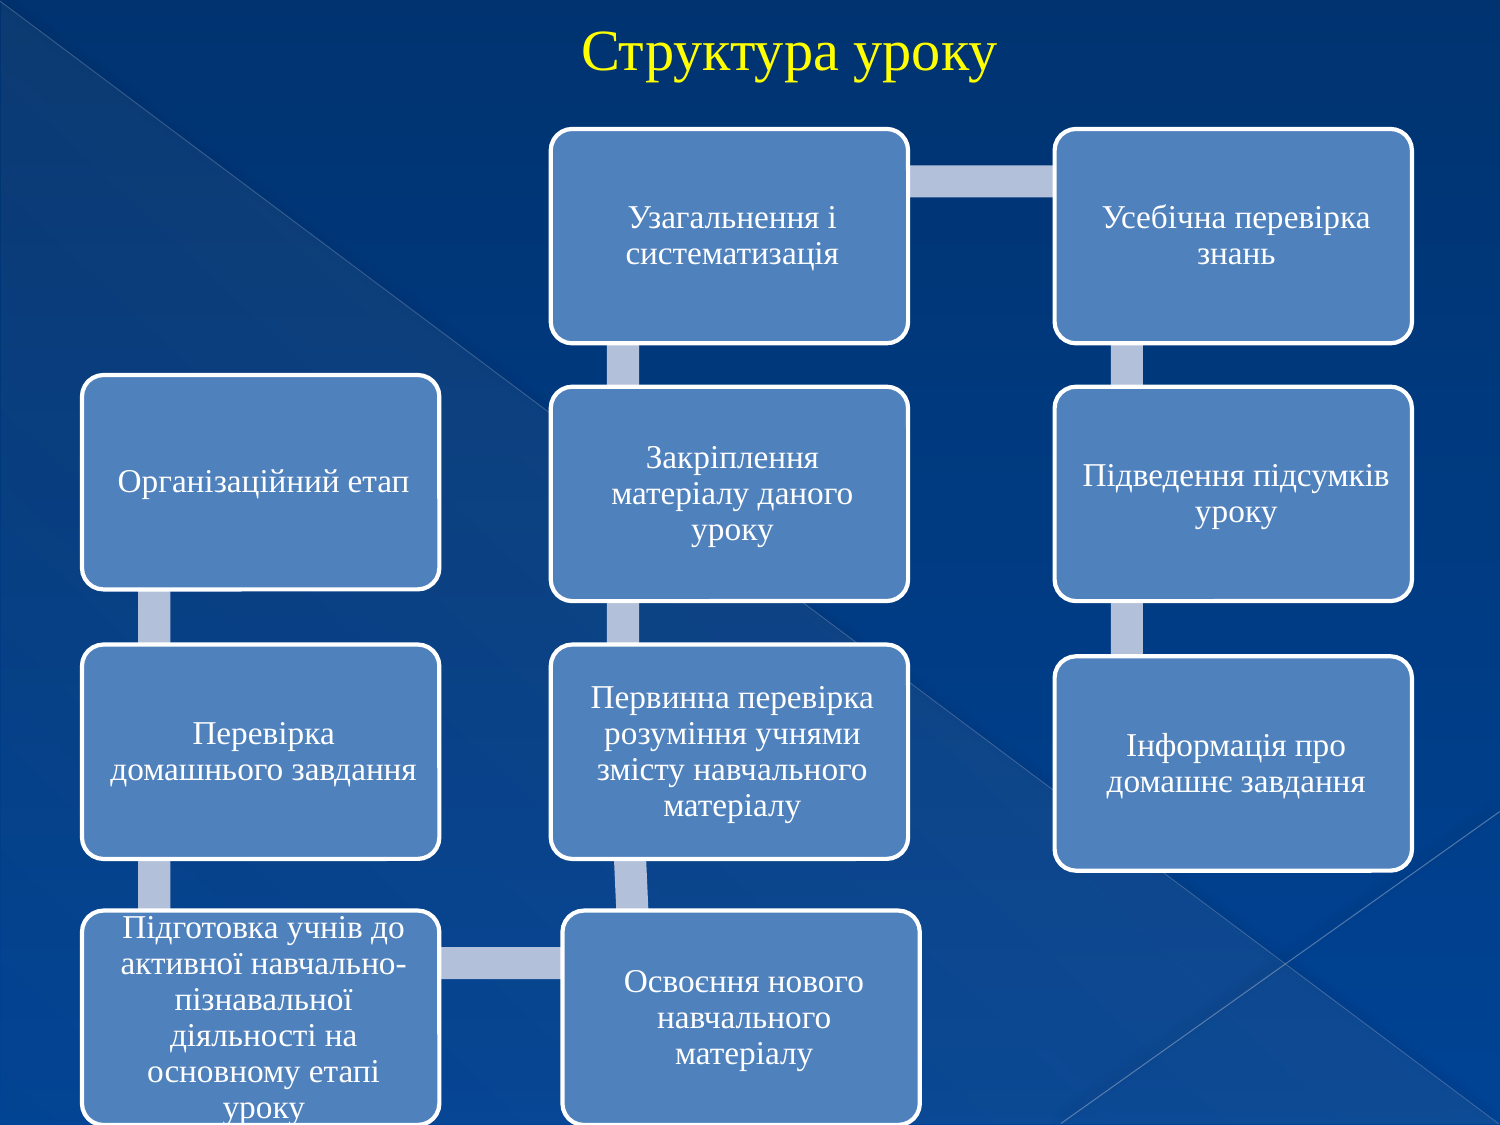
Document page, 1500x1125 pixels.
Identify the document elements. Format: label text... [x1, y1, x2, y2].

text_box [0, 105, 1500, 1125]
title Структура уроку [75, 0, 1425, 92]
